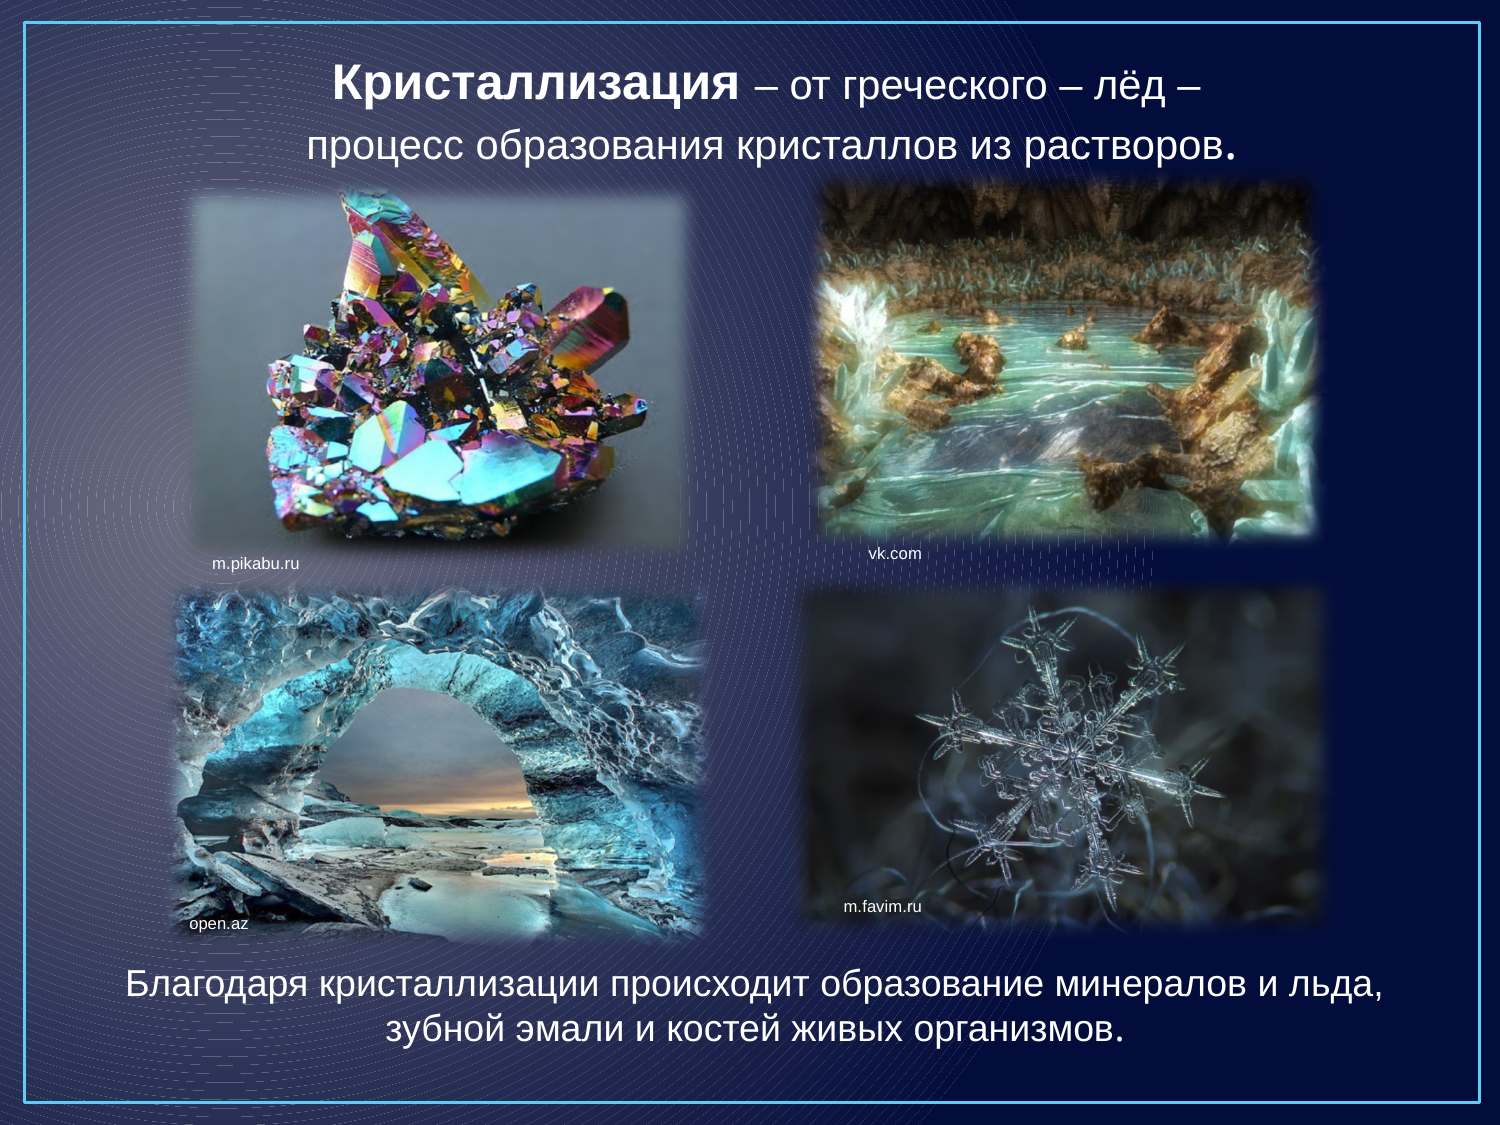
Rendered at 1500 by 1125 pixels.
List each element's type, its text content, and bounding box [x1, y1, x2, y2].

picture [802, 163, 1330, 554]
text_box Кристаллизация – от греческого – лёд – процесс образования кристаллов из растворов. [75, 42, 1469, 178]
picture [160, 575, 717, 953]
picture [173, 178, 703, 570]
text_box Благодаря кристаллизации происходит образование минералов и льда, зубной эмали и костей живых организмов. [69, 951, 1441, 1102]
picture [782, 569, 1341, 942]
